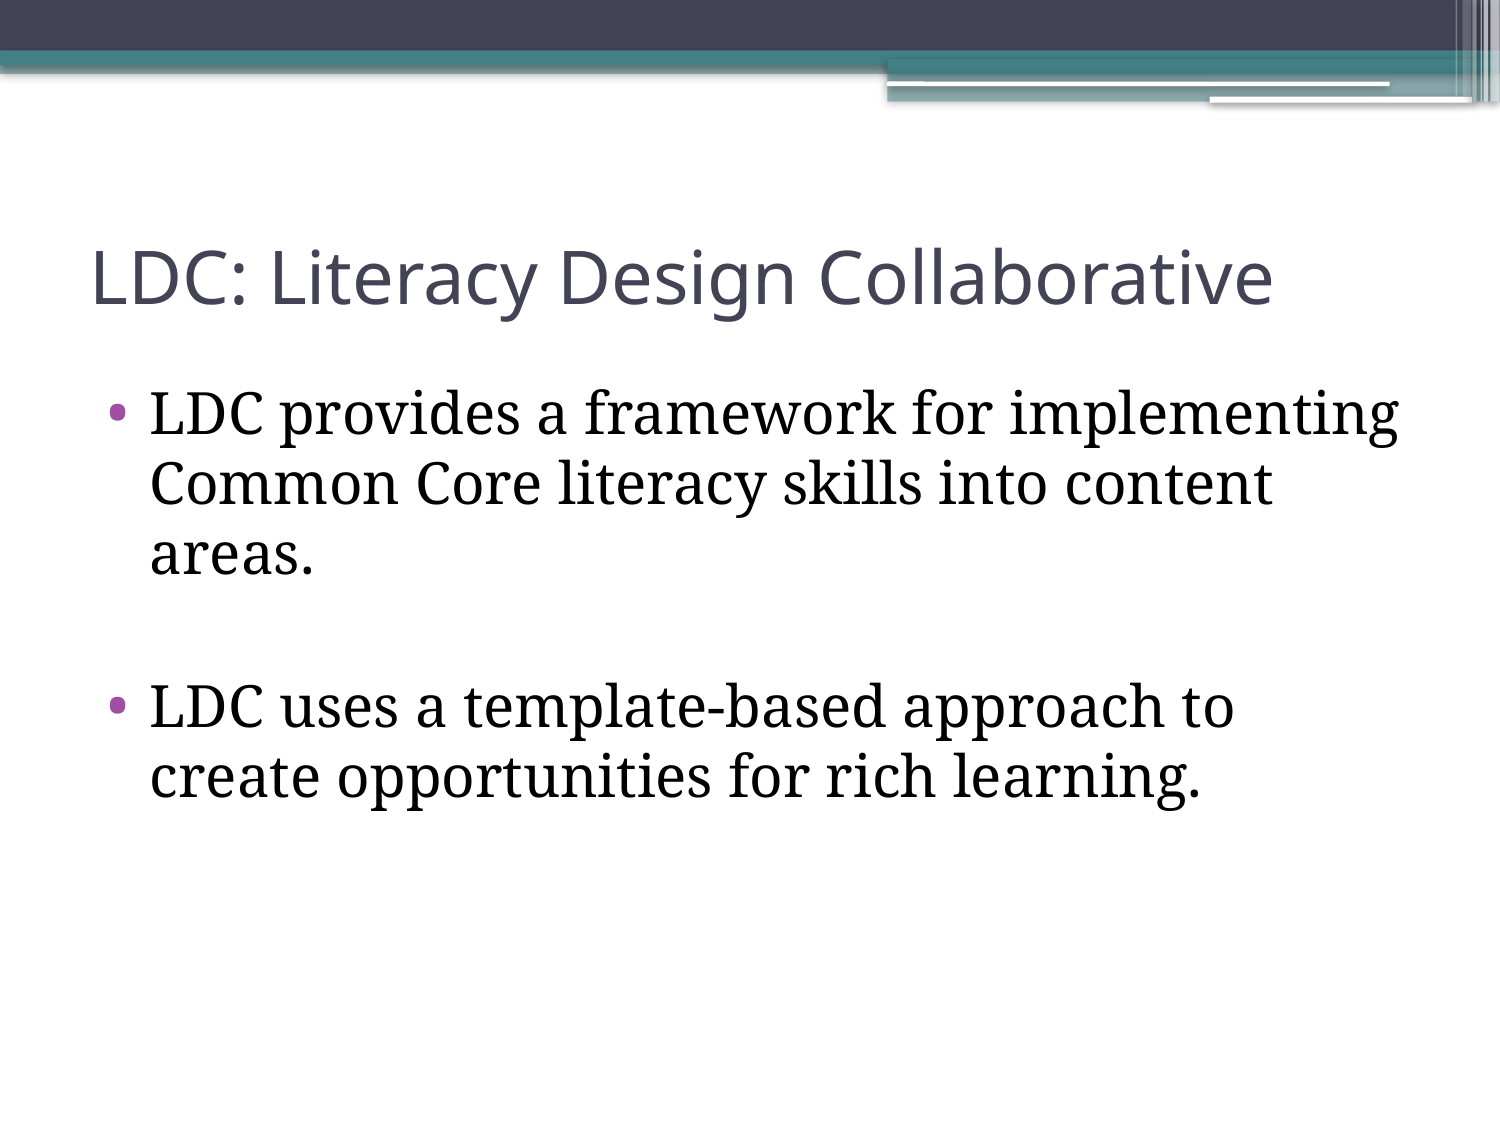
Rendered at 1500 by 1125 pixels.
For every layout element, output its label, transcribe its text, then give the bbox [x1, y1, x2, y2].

title LDC: Literacy Design Collaborative [75, 187, 1425, 363]
list LDC provides a framework for implementing Common Core literacy skills into content areas. LDC uses a template-based approach to create opportunities for rich learning. [75, 368, 1425, 1079]
